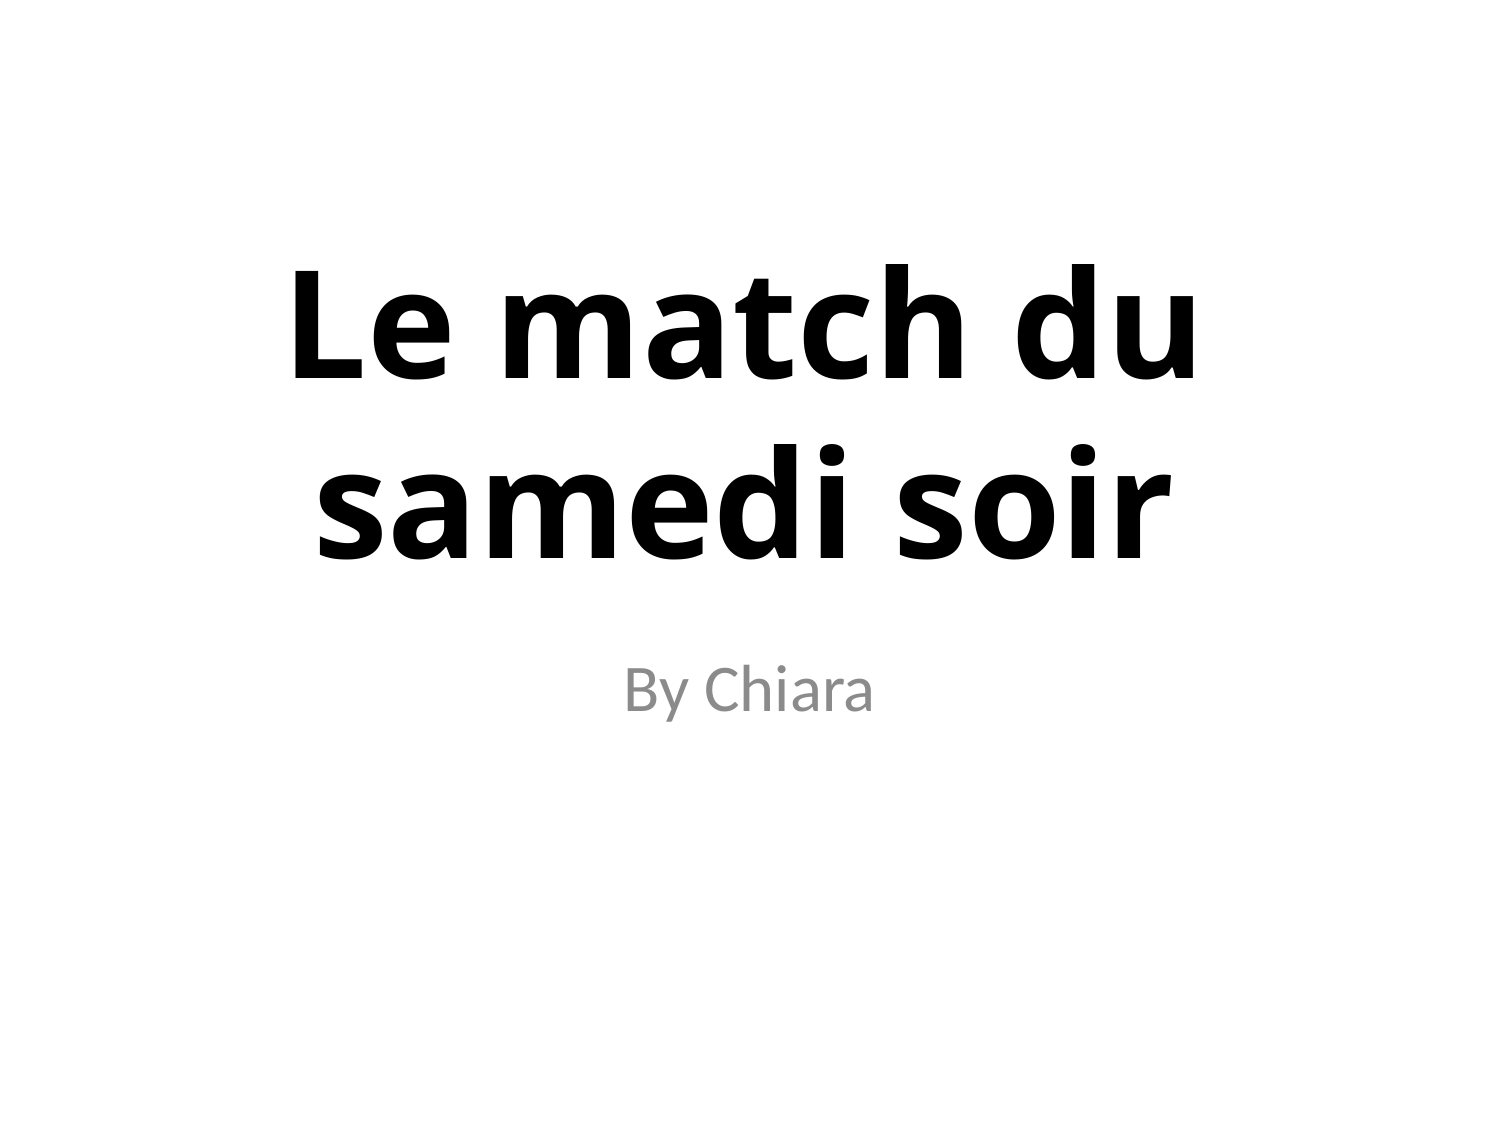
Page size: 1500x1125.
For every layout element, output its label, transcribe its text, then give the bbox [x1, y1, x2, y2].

title Le match du samedi soir [35, 375, 1454, 563]
subtitle By Chiara [225, 637, 1275, 925]
